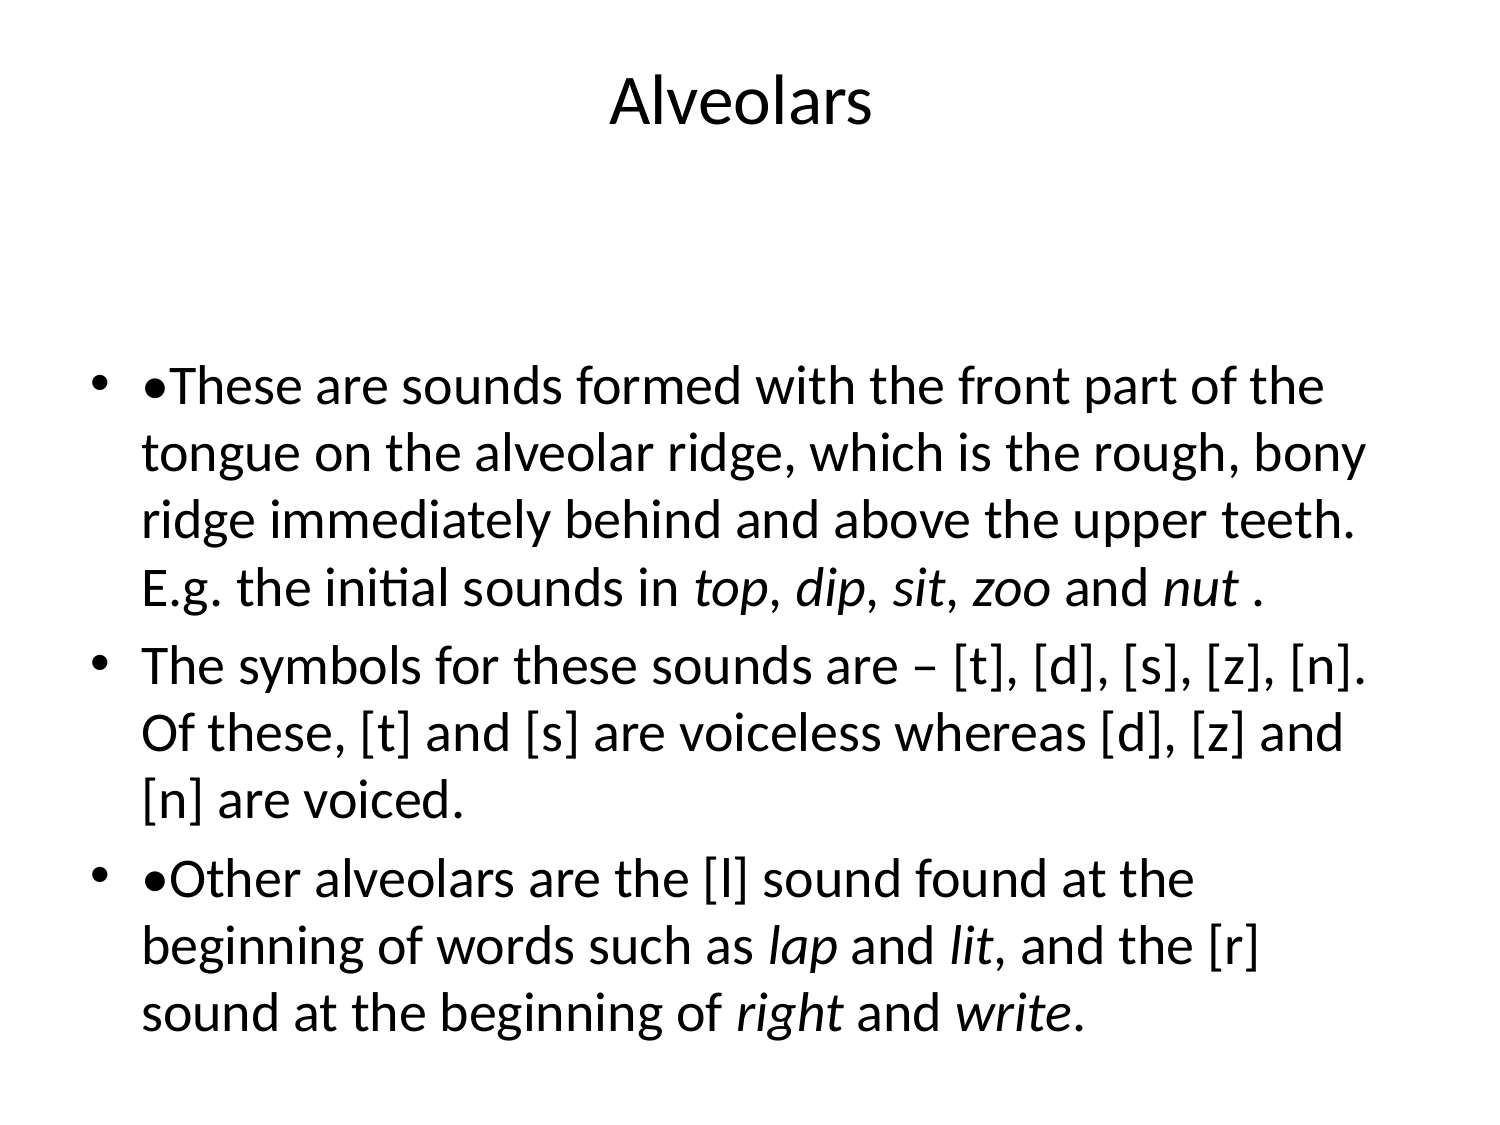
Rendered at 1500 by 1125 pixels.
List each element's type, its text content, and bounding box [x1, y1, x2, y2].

title Alveolars [75, 45, 1425, 233]
list •These are sounds formed with the front part of the tongue on the alveolar ridge, which is the rough, bony ridge immediately behind and above the upper teeth. E.g. the initial sounds in top, dip, sit, zoo and nut . The symbols for these sounds are – [t], [d], [s], [z], [n]. Of these, [t] and [s] are voiceless whereas [d], [z] and [n] are voiced. •Other alveolars are the [l] sound found at the beginning of words such as lap and lit, and the [r] sound at the beginning of right and write. [75, 262, 1425, 1063]
